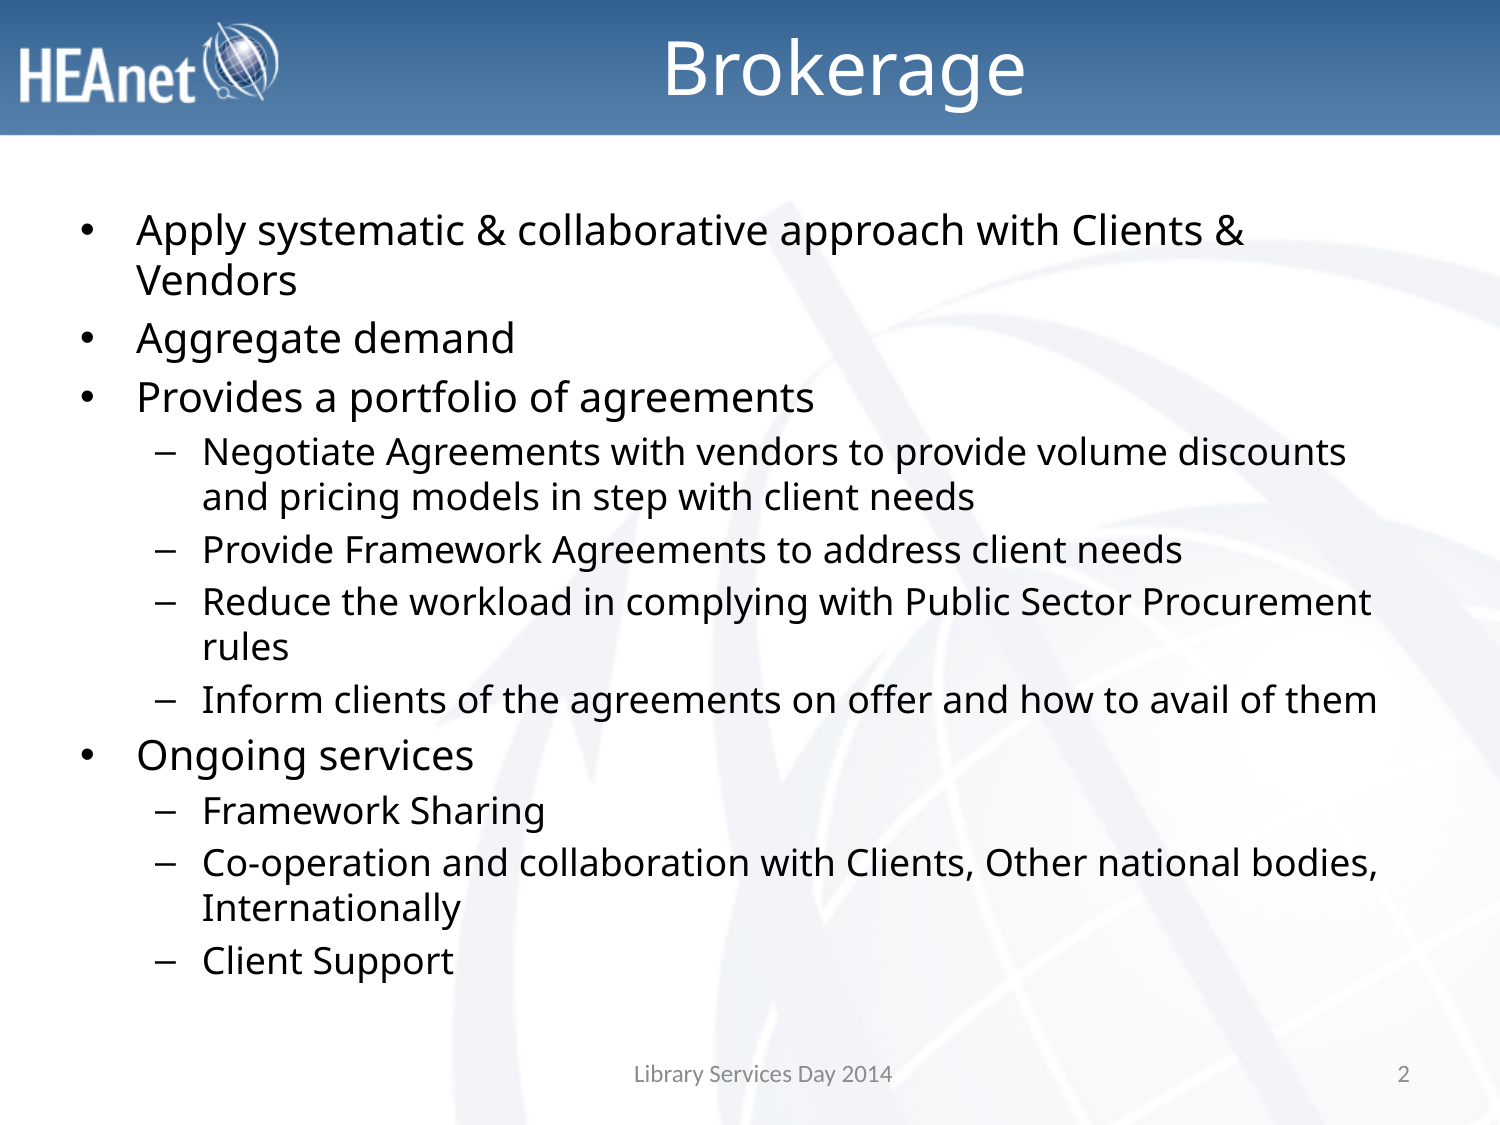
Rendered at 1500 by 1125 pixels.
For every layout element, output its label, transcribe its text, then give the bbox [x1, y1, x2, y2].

slide_number 2 [1074, 1042, 1425, 1103]
title Brokerage [312, 0, 1376, 160]
list Apply systematic & collaborative approach with Clients & Vendors Aggregate demand Provides a portfolio of agreements Negotiate Agreements with vendors to provide volume discounts and pricing models in step with client needs Provide Framework Agreements to address client needs Reduce the workload in complying with Public Sector Procurement rules Inform clients of the agreements on offer and how to avail of them Ongoing services Framework Sharing Co-operation and collaboration with Clients, Other national bodies, Internationally Client Support [64, 196, 1415, 1035]
picture [0, 0, 1500, 1125]
footer Library Services Day 2014 [454, 1042, 1073, 1103]
